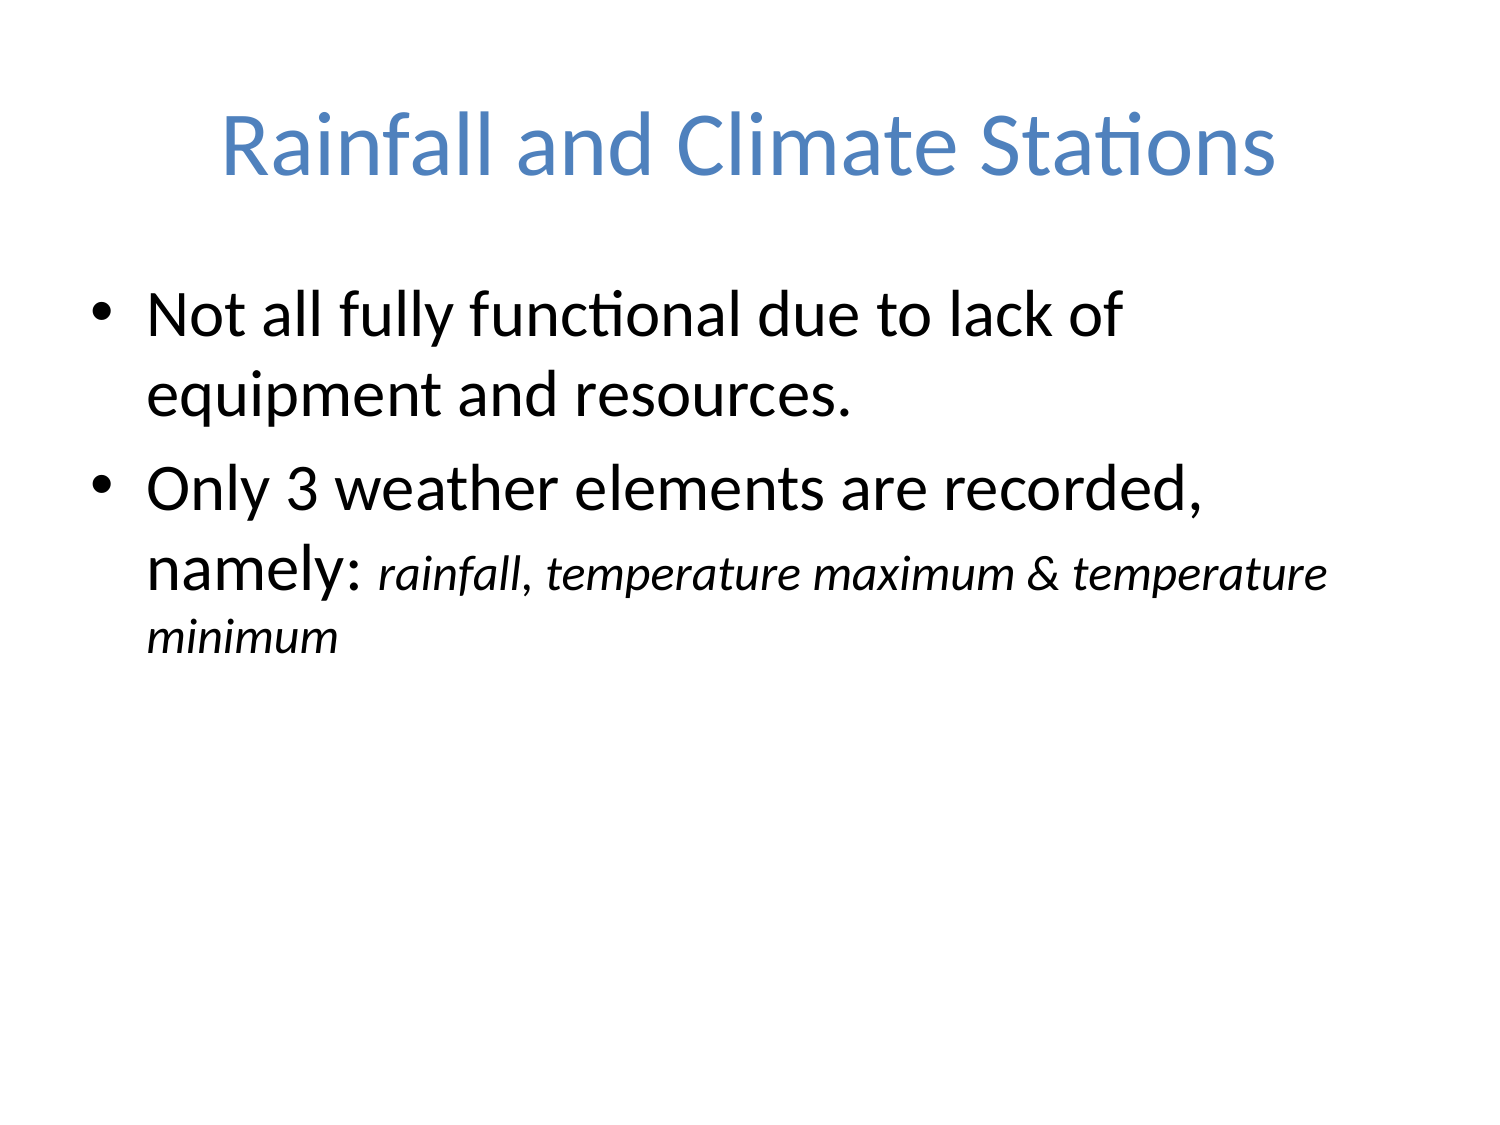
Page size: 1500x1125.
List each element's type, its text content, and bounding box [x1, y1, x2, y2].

title Rainfall and Climate Stations [75, 45, 1425, 233]
list Not all fully functional due to lack of equipment and resources. Only 3 weather elements are recorded, namely: rainfall, temperature maximum & temperature minimum [75, 262, 1425, 1005]
